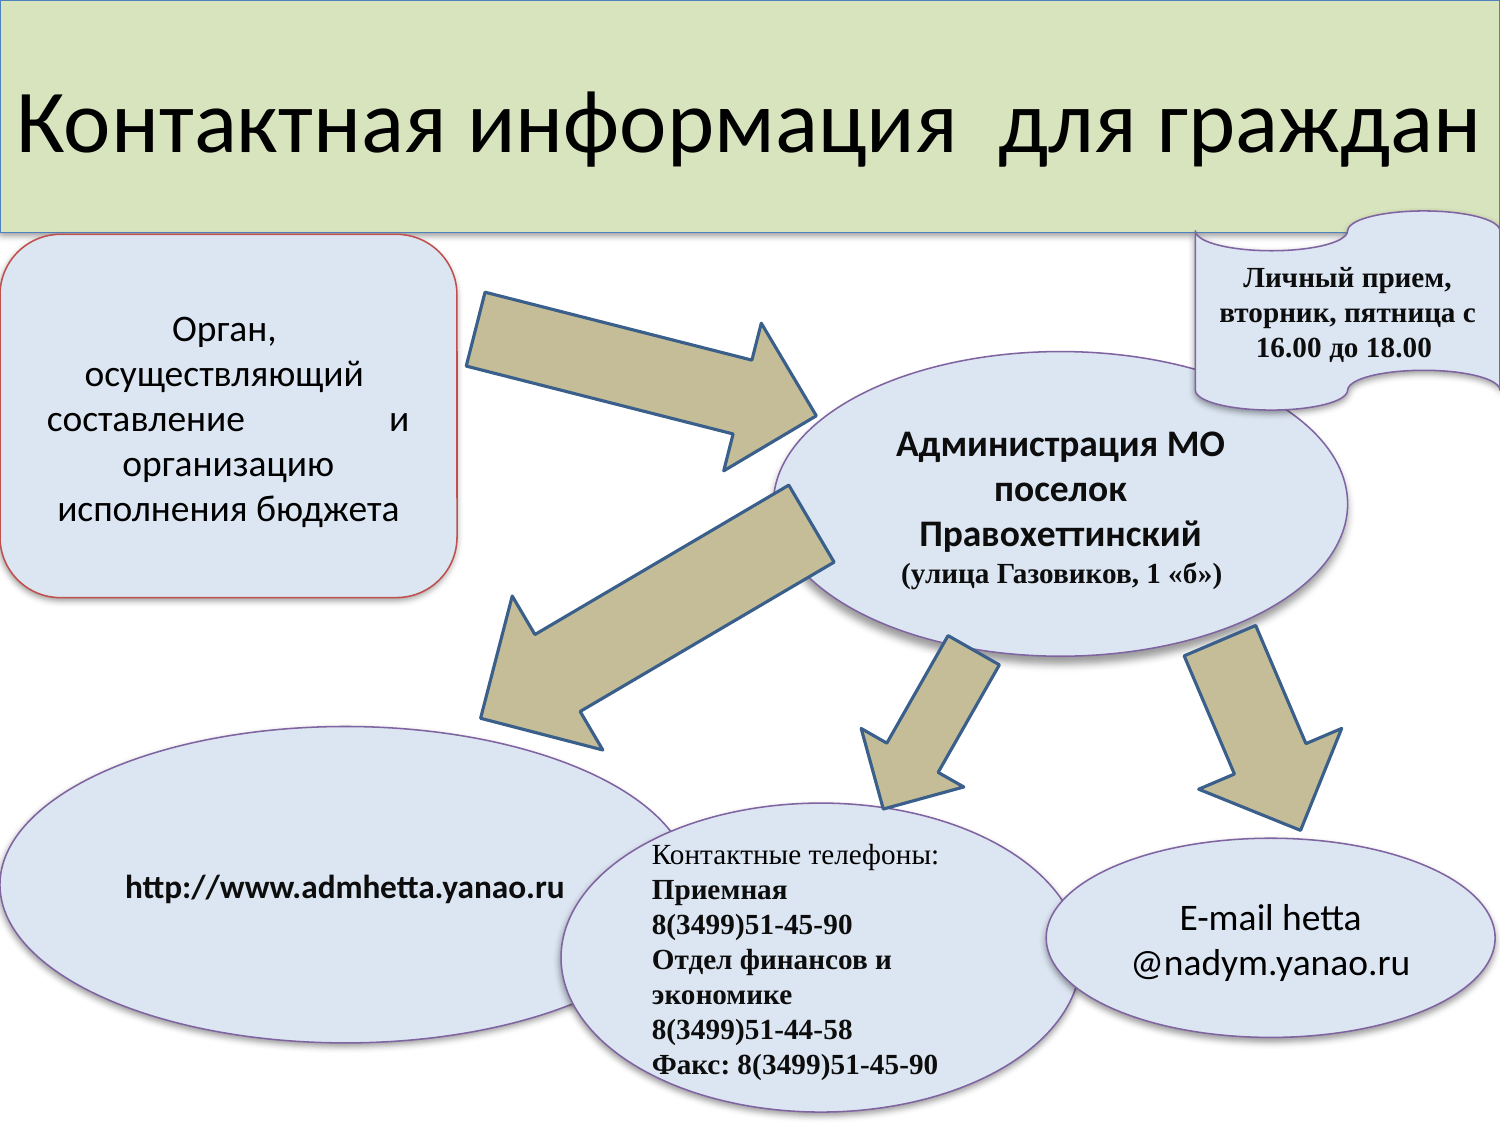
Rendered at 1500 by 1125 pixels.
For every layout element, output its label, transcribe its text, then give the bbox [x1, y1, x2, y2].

title Контактная информация для граждан [0, 0, 1500, 233]
text_box E-mail hetta @nadym.yanao.ru [1045, 837, 1496, 1039]
text_box Контактные телефоны: Приемная 8(3499)51-45-90 Отдел финансов и экономике 8(3499)51-44-58 Факс: 8(3499)51-45-90 [560, 802, 1074, 1113]
text_box Орган, осуществляющий составление и организацию исполнения бюджета [0, 233, 458, 599]
text_box [859, 634, 1001, 811]
text_box http://www.admhetta.yanao.ru [0, 725, 670, 1044]
text_box Личный прием, вторник, пятница с 16.00 до 18.00 [1194, 210, 1500, 411]
text_box Администрация МО поселок Правохеттинский (улица Газовиков, 1 «б») [773, 350, 1349, 657]
text_box [479, 483, 836, 752]
text_box [1182, 624, 1344, 832]
text_box [464, 290, 818, 473]
